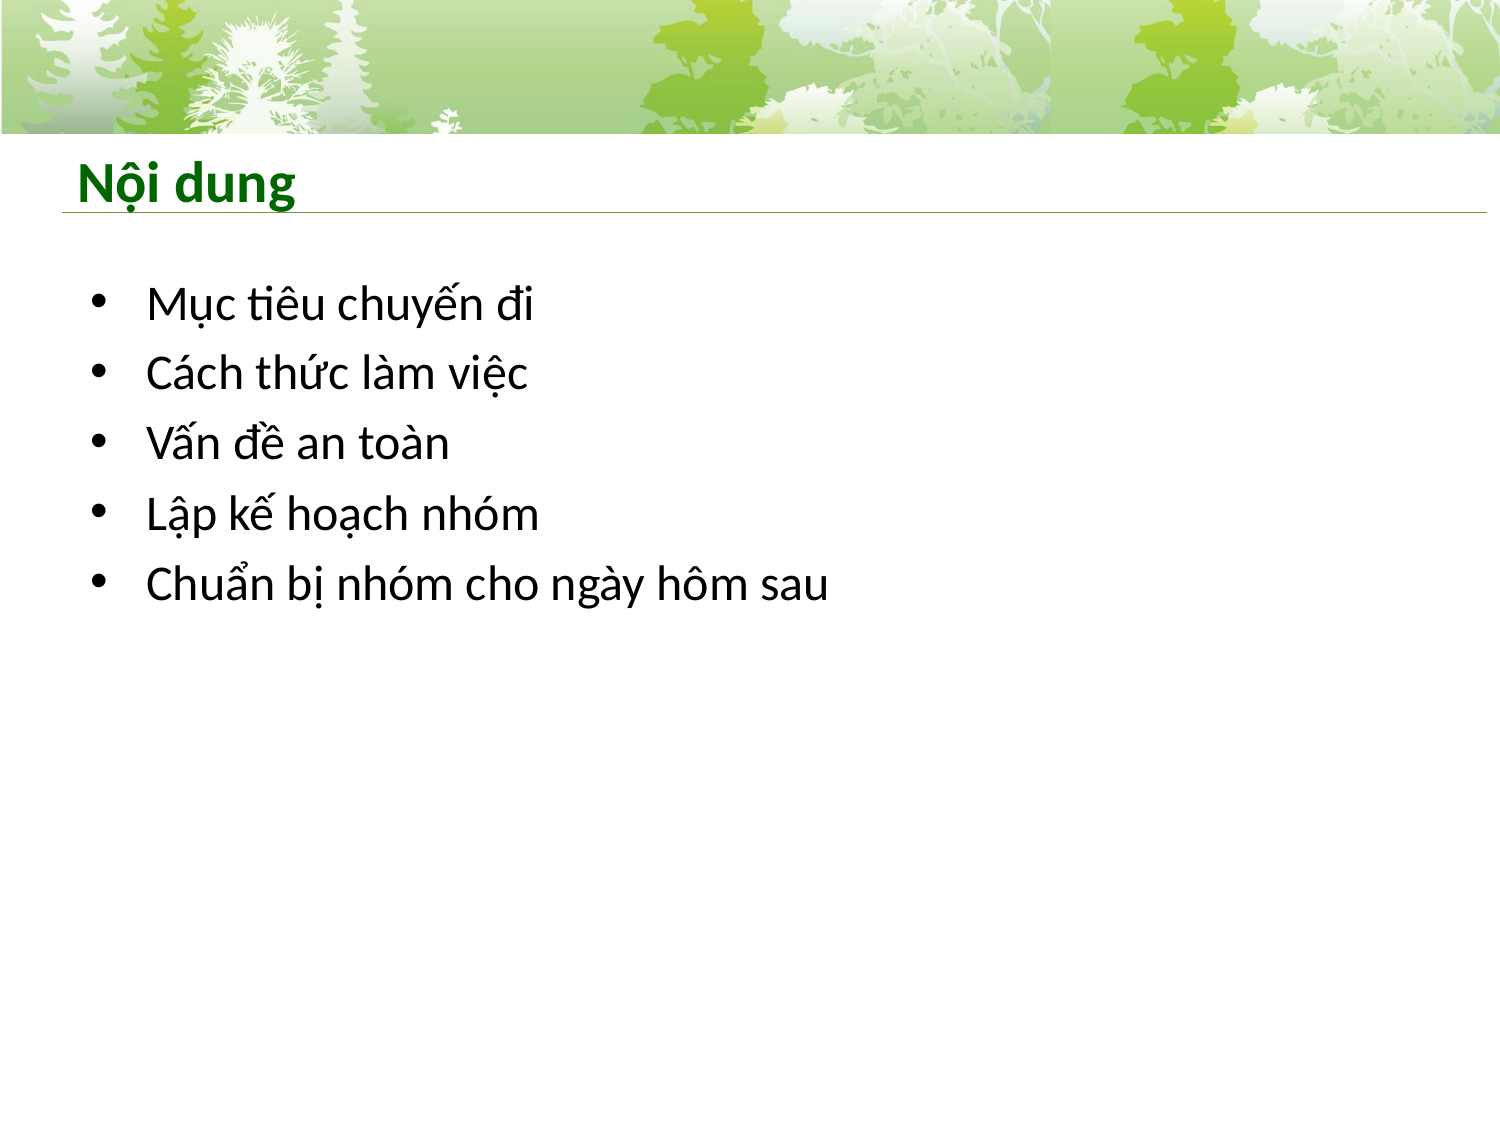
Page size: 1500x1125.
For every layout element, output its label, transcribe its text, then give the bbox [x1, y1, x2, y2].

title Nội dung [62, 147, 1350, 211]
picture [1, 0, 1500, 134]
list Mục tiêu chuyến đi Cách thức làm việc Vấn đề an toàn Lập kế hoạch nhóm Chuẩn bị nhóm cho ngày hôm sau [75, 262, 1425, 1005]
